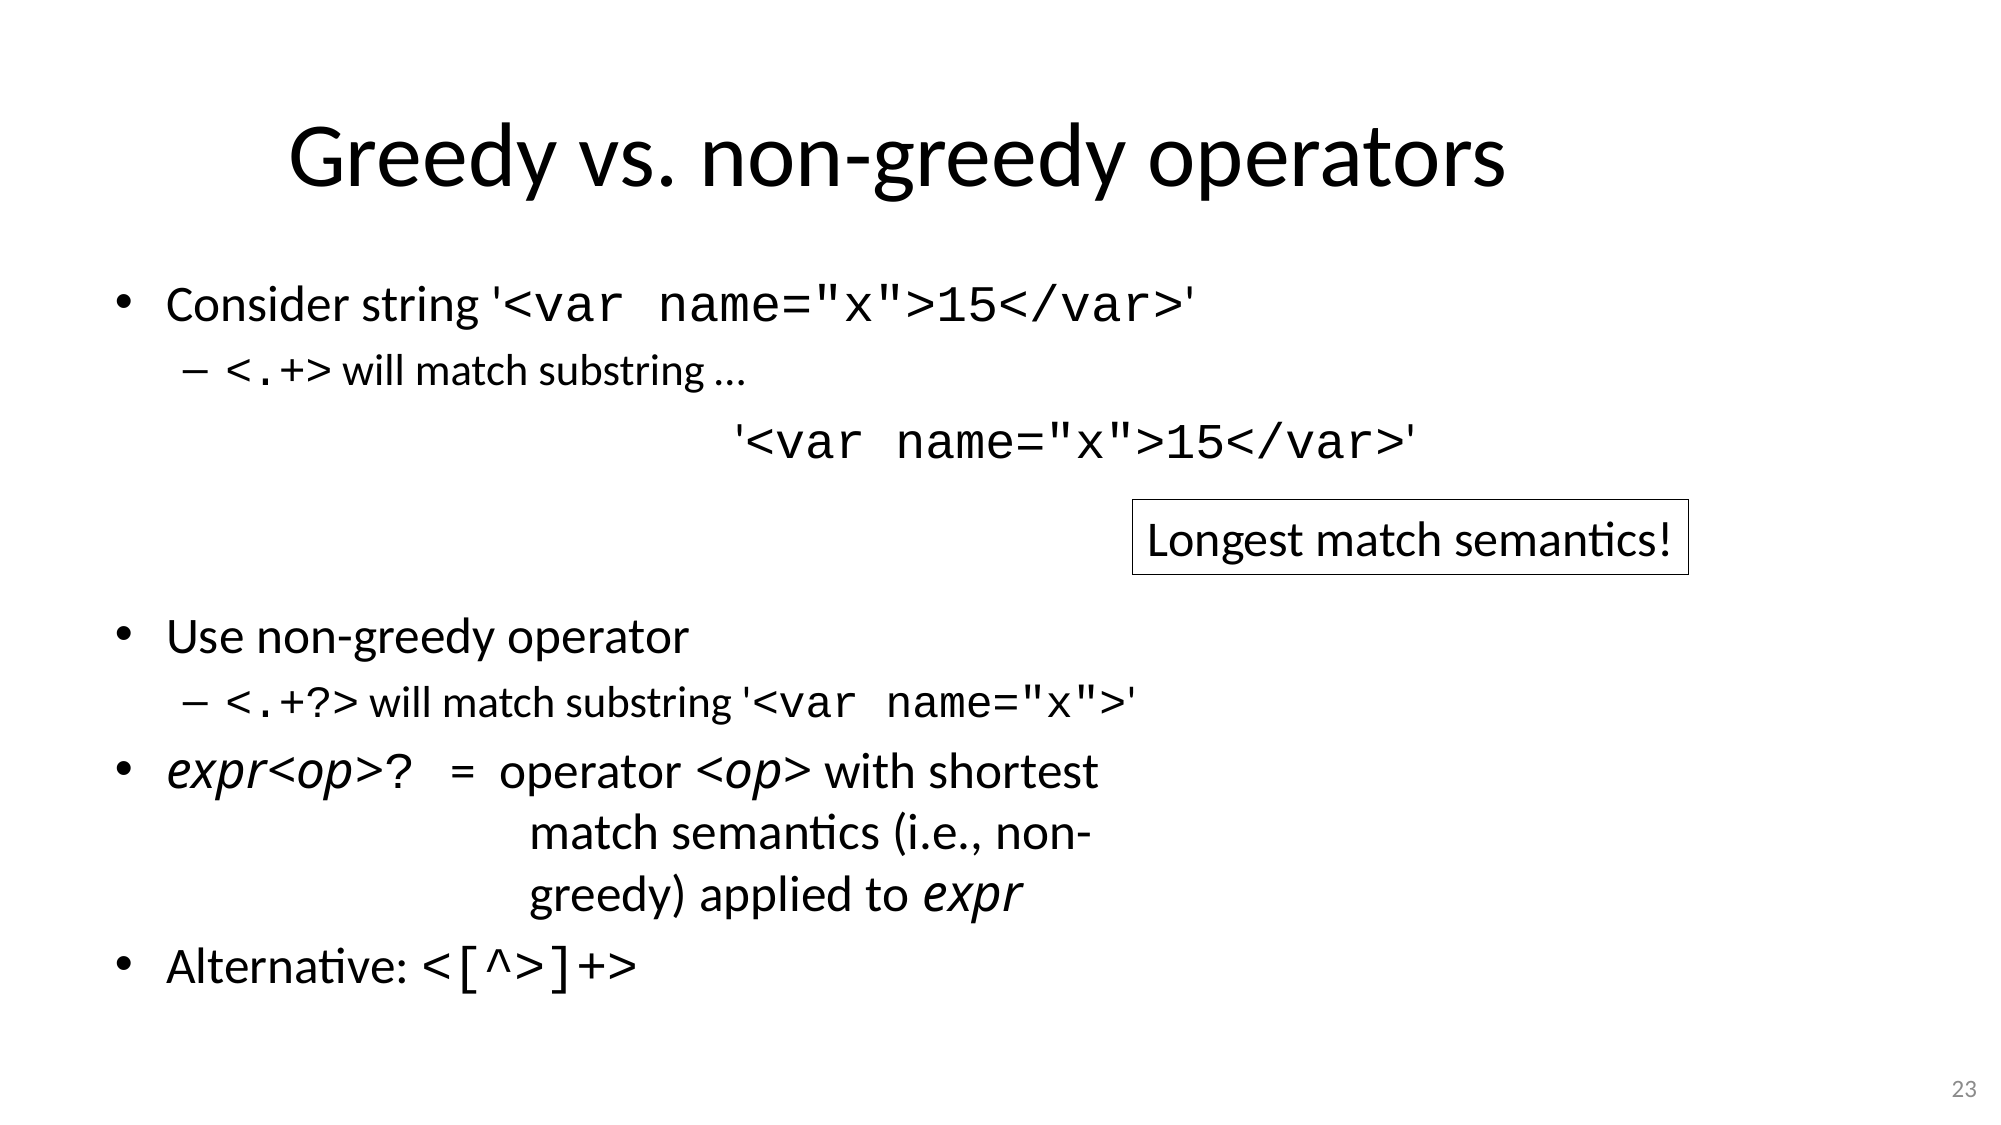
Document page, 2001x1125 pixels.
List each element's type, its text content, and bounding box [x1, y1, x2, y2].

slide_number 23 [1525, 1057, 1993, 1118]
title Greedy vs. non-greedy operators [223, 56, 1574, 244]
text_box '<var name="x">15</var>' [719, 401, 1432, 536]
list Consider string '<var name="x">15</var>' <.+> will match substring … Use non-greedy operator <.+?> will match substring '<var name="x">' expr<op>? = operator <op> with shortest match semantics (i.e., non- greedy) applied to expr Alternative: <[^>]+> [99, 262, 1900, 1005]
text_box Longest match semantics! [1132, 499, 1689, 575]
